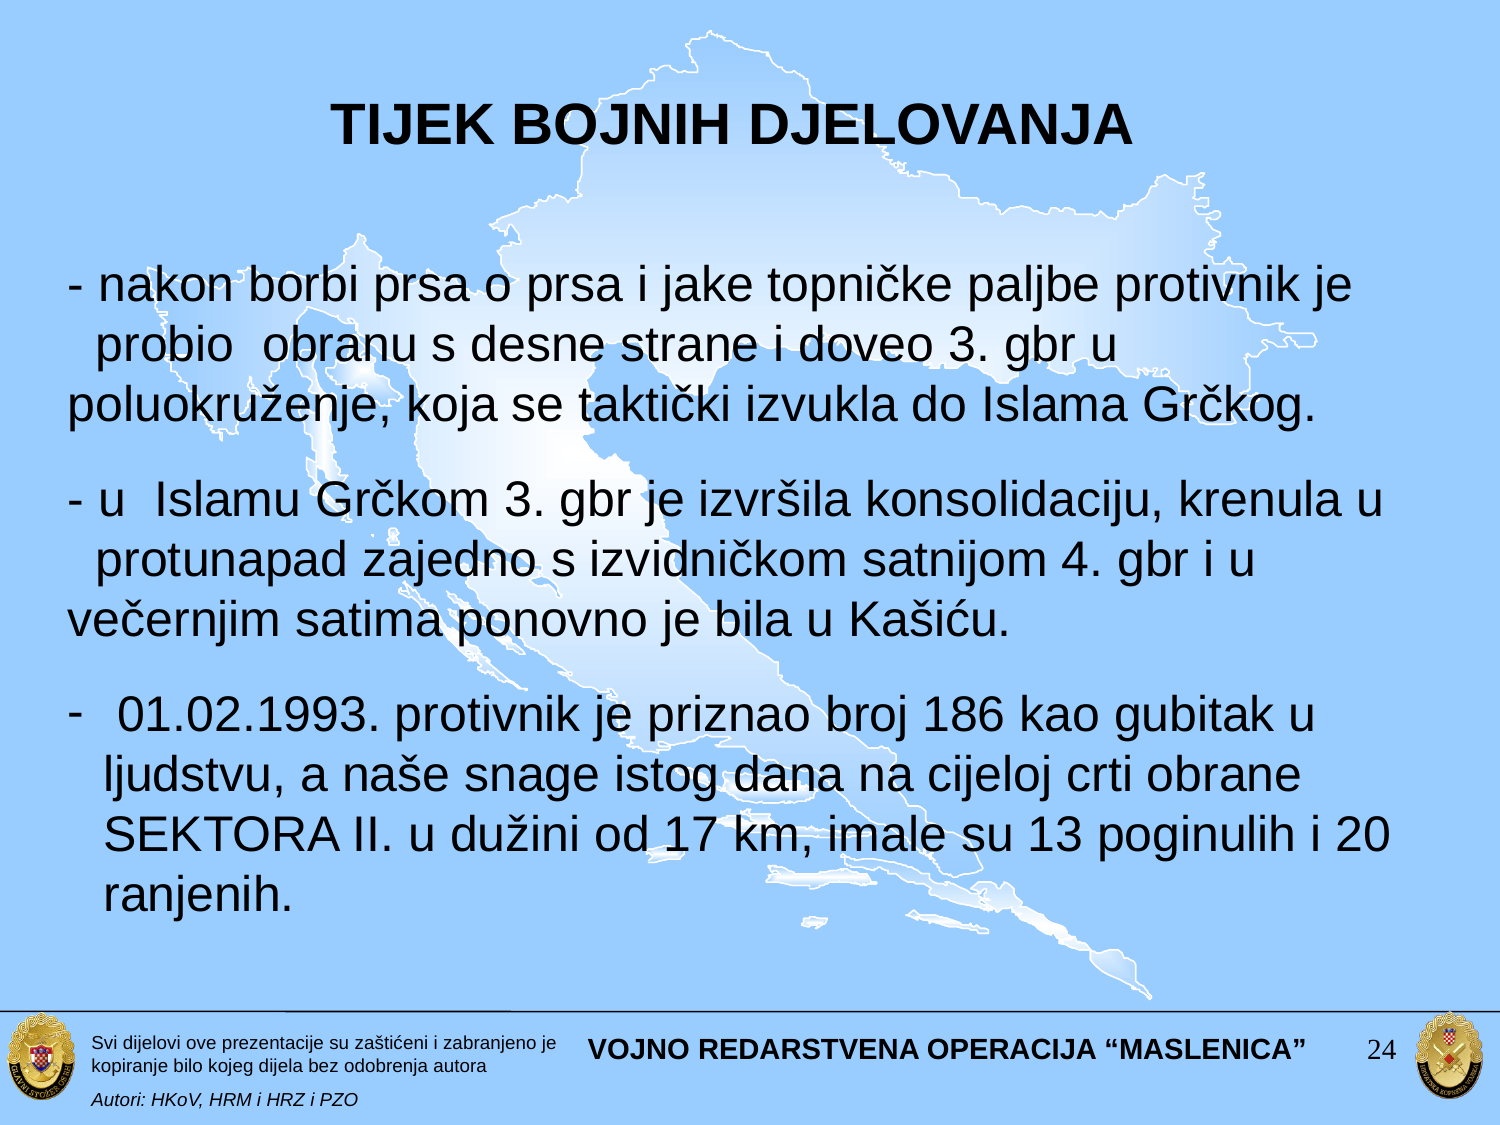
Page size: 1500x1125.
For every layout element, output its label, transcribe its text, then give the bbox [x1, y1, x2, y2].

picture [7, 1012, 75, 1100]
text_box TIJEK BOJNIH DJELOVANJA [316, 78, 1151, 164]
picture [1415, 1011, 1483, 1099]
text_box - nakon borbi prsa o prsa i jake topničke paljbe protivnik je probio obranu s desne strane i doveo 3. gbr u poluokruženje, koja se taktički izvukla do Islama Grčkog. - u Islamu Grčkom 3. gbr je izvršila konsolidaciju, krenula u protunapad zajedno s izvidničkom satnijom 4. gbr i u večernjim satima ponovno je bila u Kašiću. 01.02.1993. protivnik je priznao broj 186 kao gubitak u ljudstvu, a naše snage istog dana na cijeloj crti obrane SEKTORA II. u dužini od 17 km, imale su 13 poginulih i 20 ranjenih. [53, 243, 1429, 929]
footer VOJNO REDARSTVENA OPERACIJA “MASLENICA” [572, 1022, 1387, 1074]
